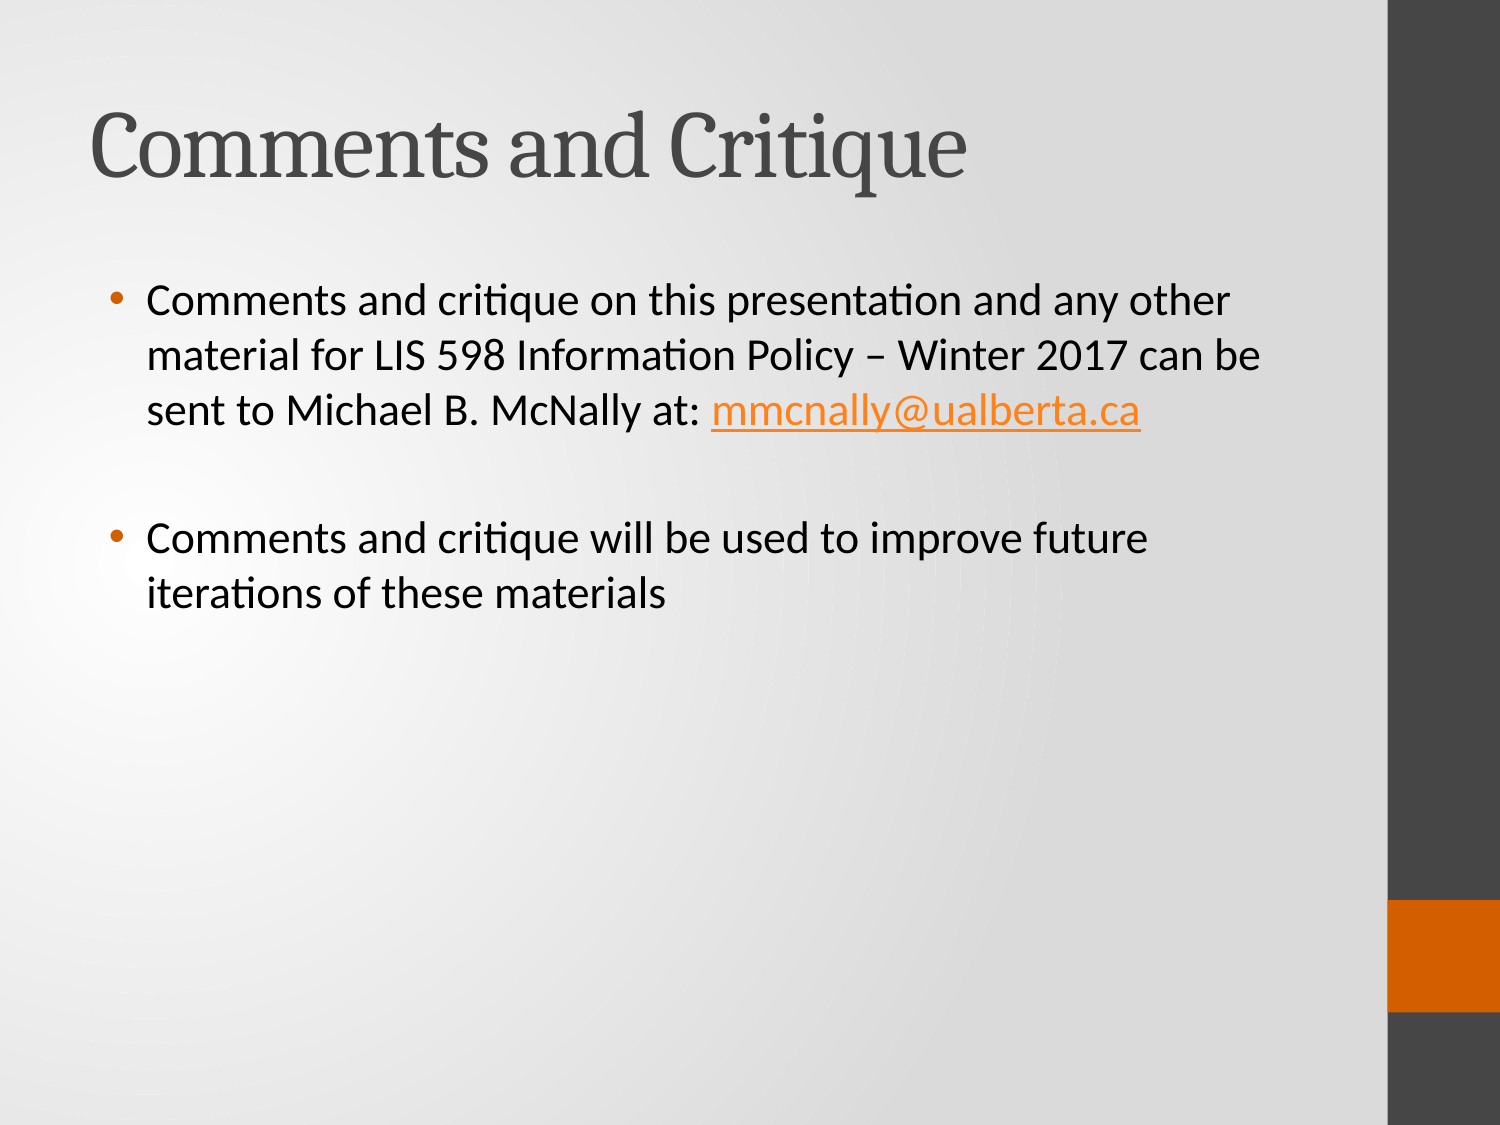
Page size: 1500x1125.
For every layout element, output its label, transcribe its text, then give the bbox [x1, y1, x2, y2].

list Comments and critique on this presentation and any other material for LIS 598 Information Policy – Winter 2017 can be sent to Michael B. McNally at: mmcnally@ualberta.ca Comments and critique will be used to improve future iterations of these materials [75, 262, 1325, 1050]
title Comments and Critique [75, 45, 1325, 233]
